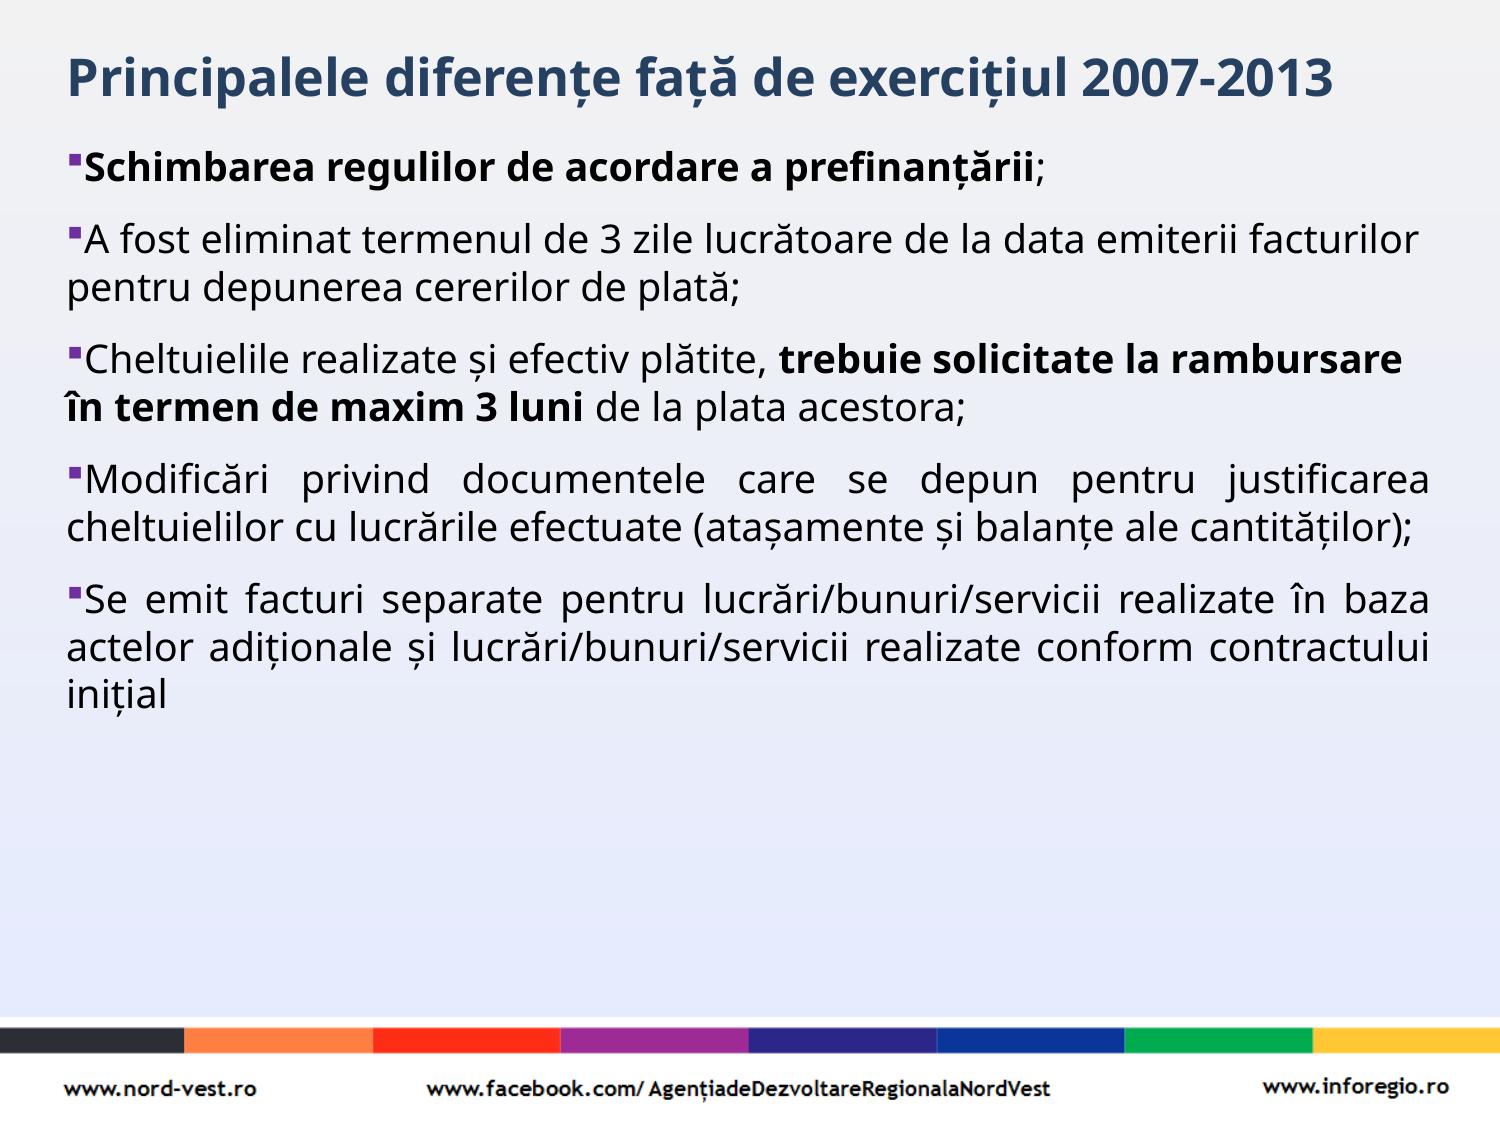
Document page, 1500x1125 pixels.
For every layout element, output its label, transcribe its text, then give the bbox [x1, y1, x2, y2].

title Principalele diferențe față de exercițiul 2007-2013 [66, 37, 1461, 226]
picture [0, 1017, 1500, 1125]
text_box Schimbarea regulilor de acordare a prefinanțării; A fost eliminat termenul de 3 zile lucrătoare de la data emiterii facturilor pentru depunerea cererilor de plată; Cheltuielile realizate și efectiv plătite, trebuie solicitate la rambursare în termen de maxim 3 luni de la plata acestora; Modificări privind documentele care se depun pentru justificarea cheltuielilor cu lucrările efectuate (atașamente și balanțe ale cantităților); Se emit facturi separate pentru lucrări/bunuri/servicii realizate în baza actelor adiționale și lucrări/bunuri/servicii realizate conform contractului inițial [65, 141, 1432, 852]
